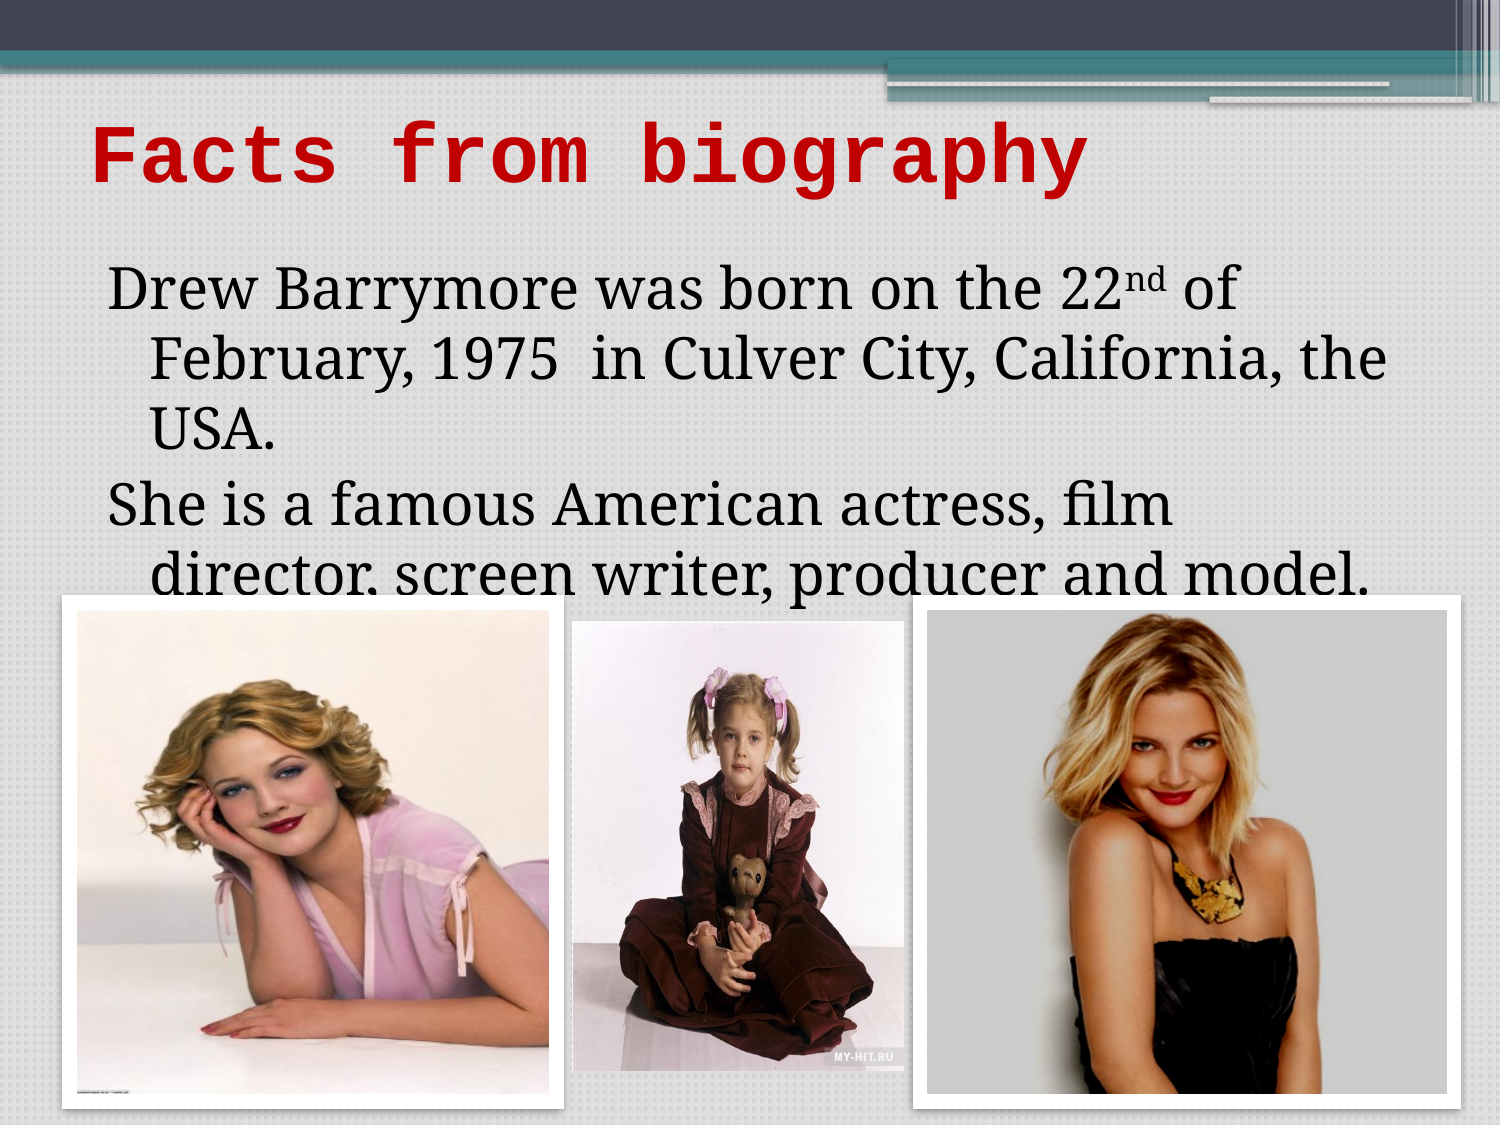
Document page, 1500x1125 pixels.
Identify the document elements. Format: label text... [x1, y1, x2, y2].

title Facts from biography [75, 42, 1425, 243]
picture [926, 609, 1448, 1095]
picture [76, 609, 550, 1095]
list Drew Barrymore was born on the 22nd of February, 1975 in Culver City, California, the USA. She is a famous American actress, film director, screen writer, producer and model. [75, 243, 1425, 621]
picture [572, 621, 904, 1071]
